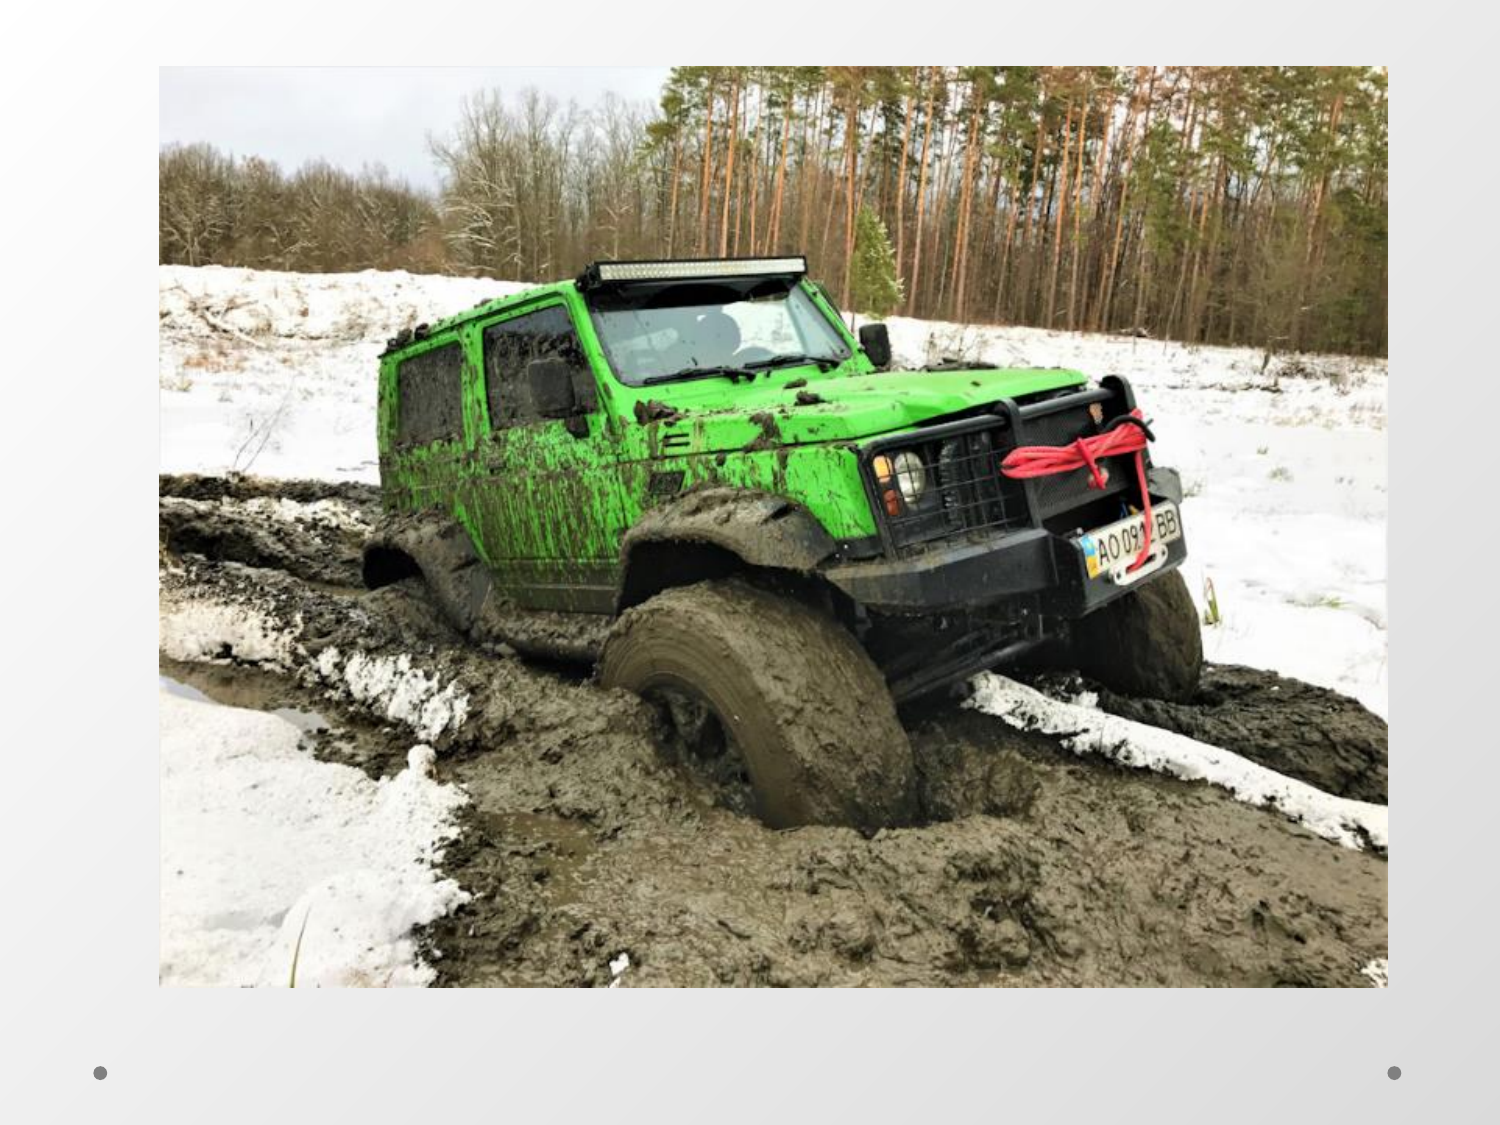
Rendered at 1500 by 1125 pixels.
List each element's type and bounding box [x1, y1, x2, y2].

picture [159, 66, 1389, 988]
